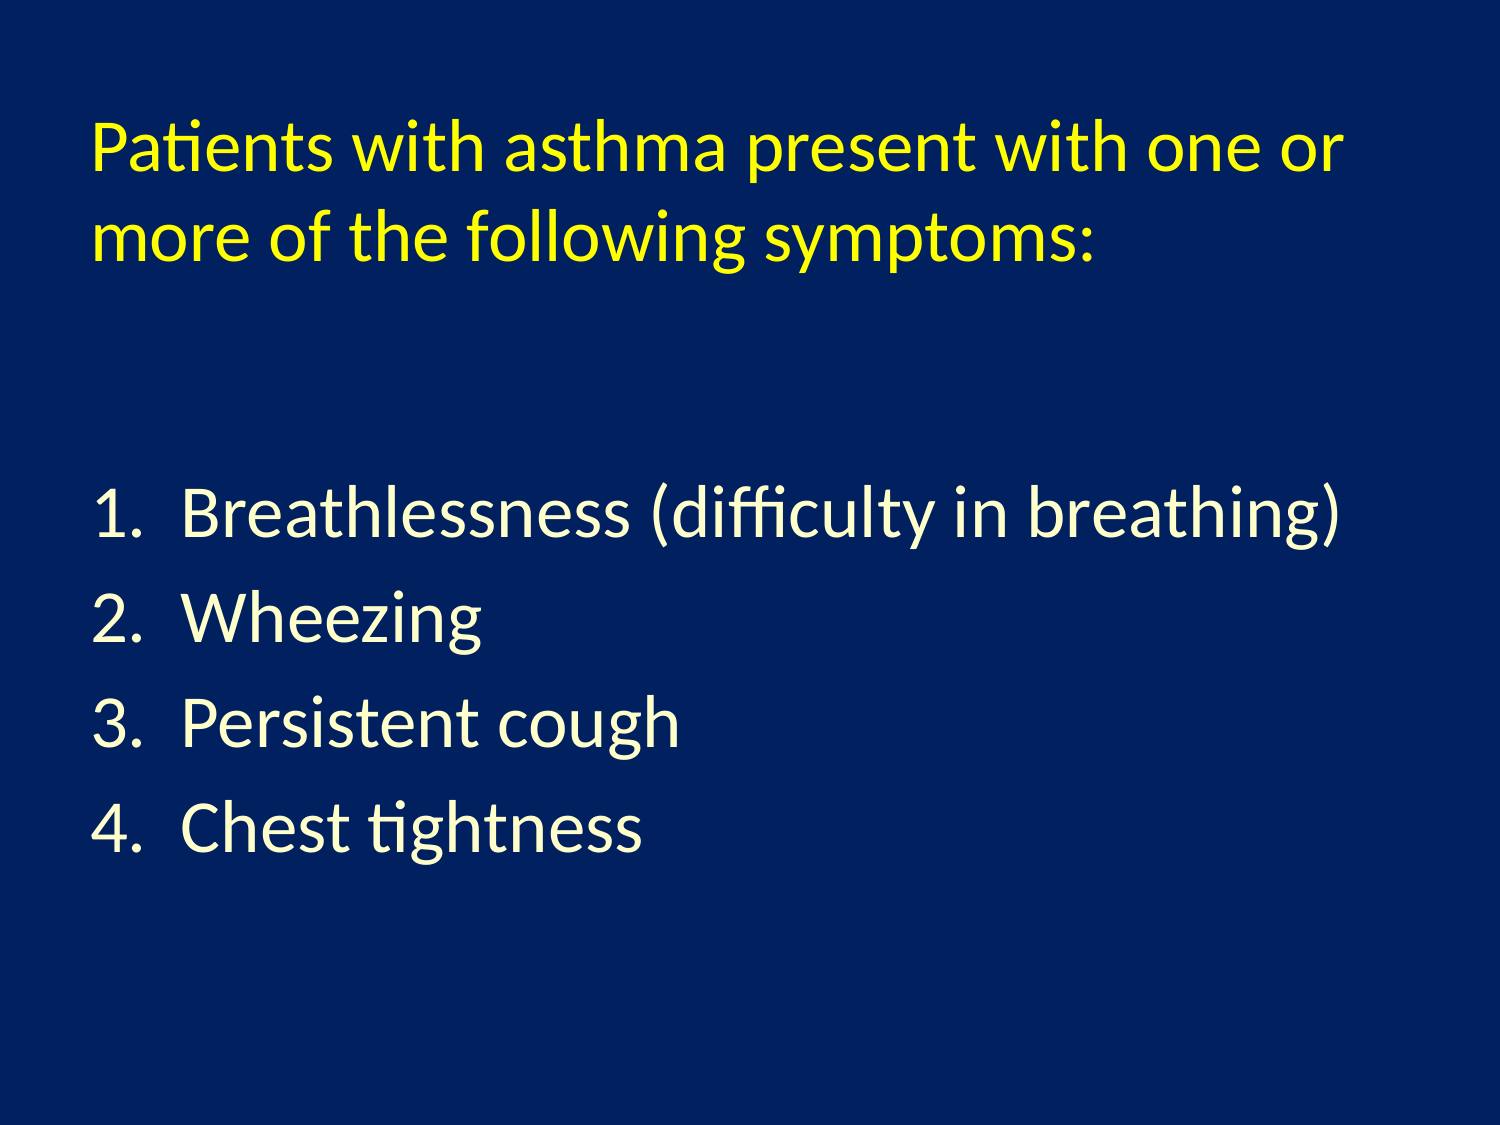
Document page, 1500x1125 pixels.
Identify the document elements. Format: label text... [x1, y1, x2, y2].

title Patients with asthma present with one or more of the following symptoms: [75, 75, 1425, 350]
list 1. Breathlessness (difficulty in breathing) 2. Wheezing 3. Persistent cough 4. Chest tightness [75, 350, 1425, 963]
